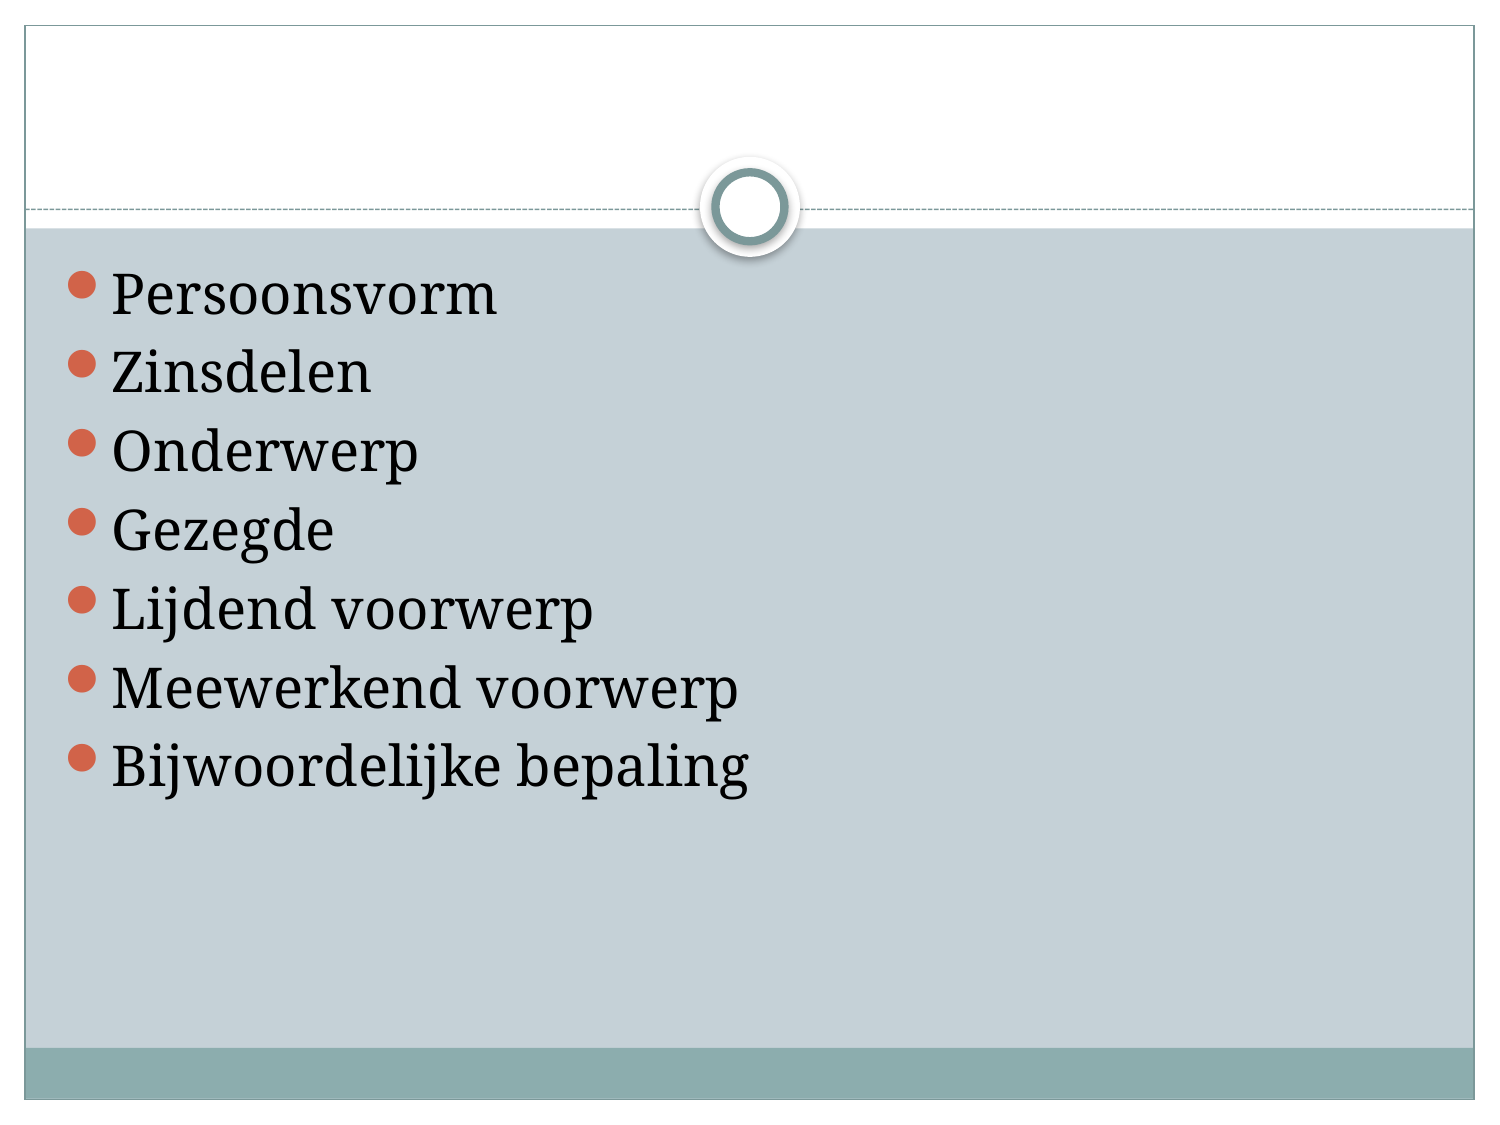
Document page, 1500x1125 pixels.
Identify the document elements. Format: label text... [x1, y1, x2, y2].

list Persoonsvorm Zinsdelen Onderwerp Gezegde Lijdend voorwerp Meewerkend voorwerp Bijwoordelijke bepaling [49, 250, 1445, 1001]
